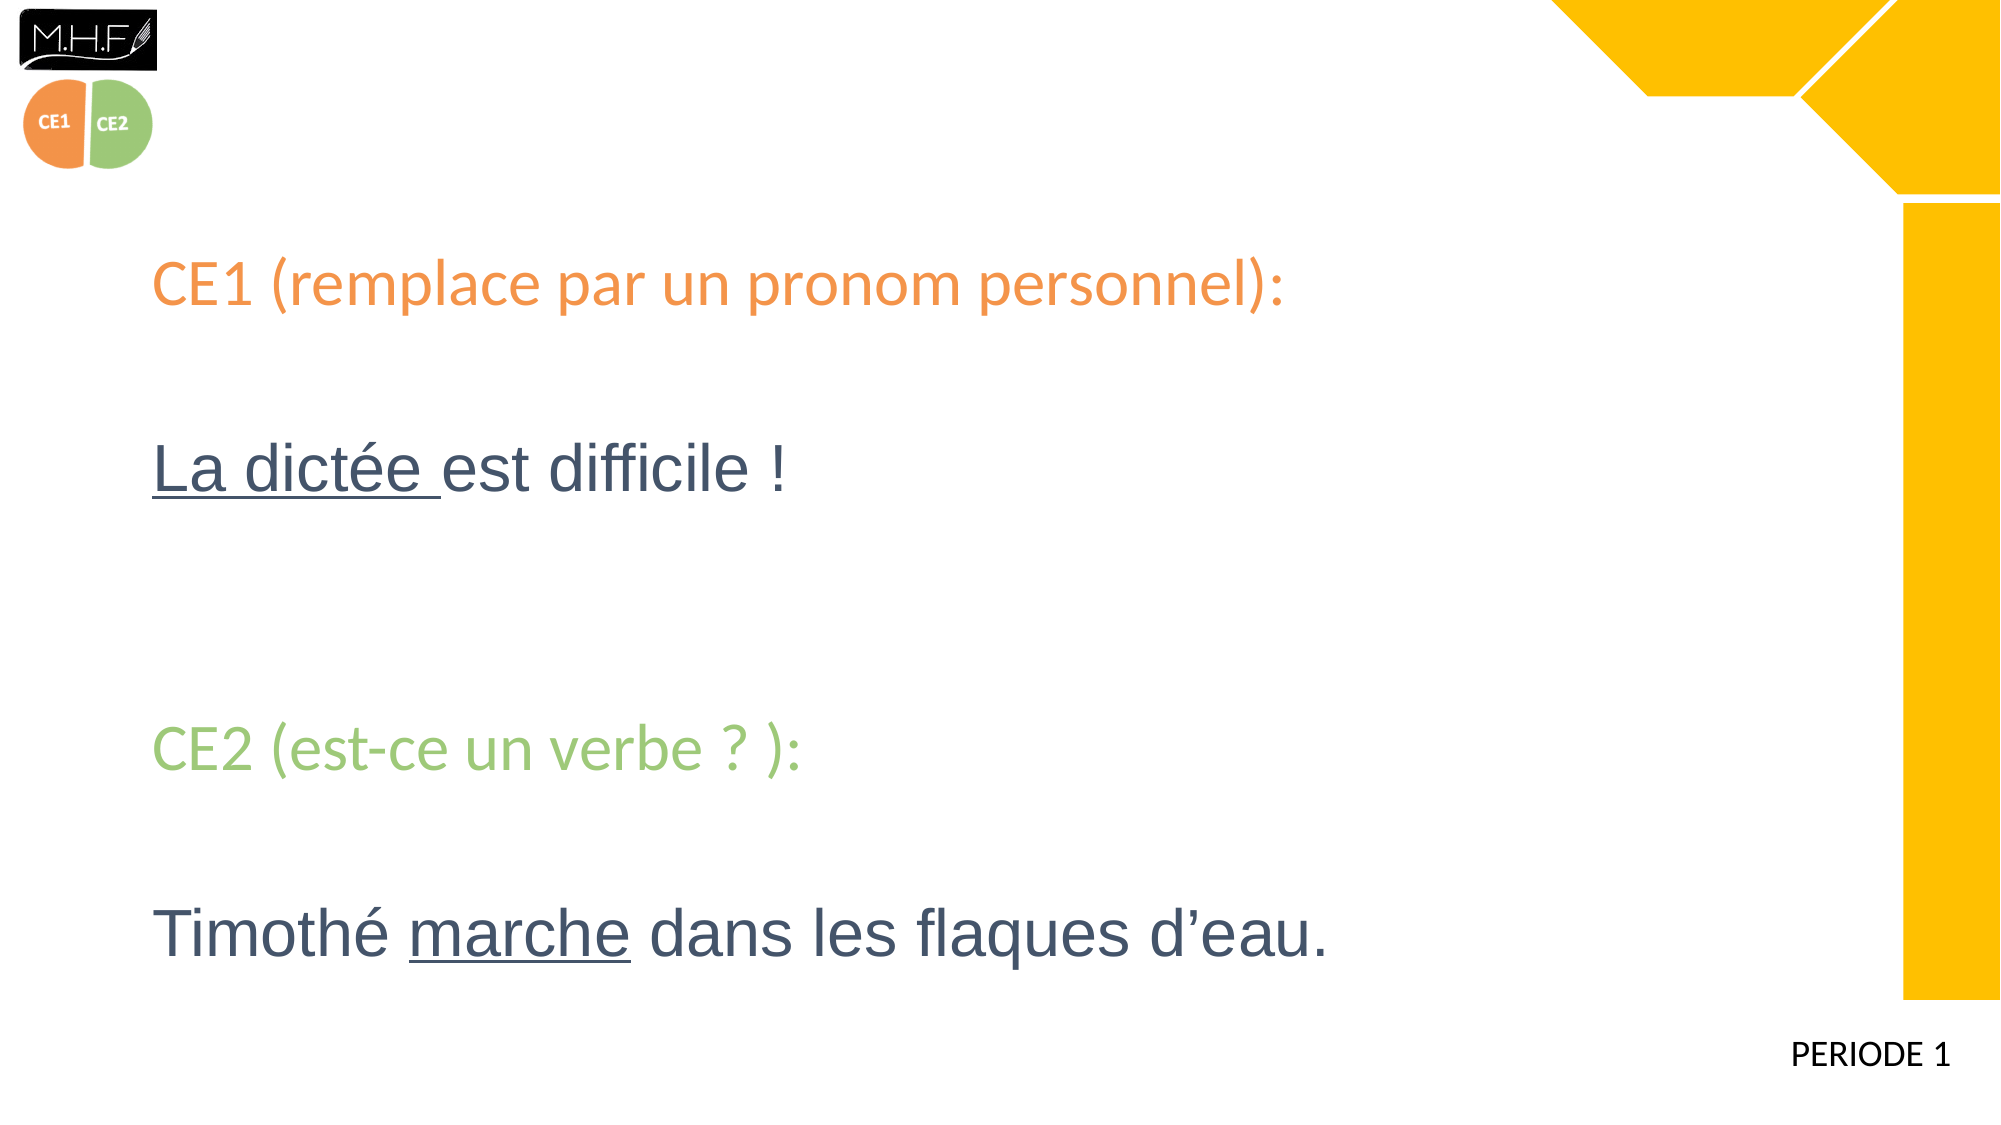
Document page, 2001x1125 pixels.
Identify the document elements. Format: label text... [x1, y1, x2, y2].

text_box [1902, 202, 2000, 1001]
picture [1, 7, 177, 207]
text_box PERIODE 1 [1362, 1021, 1967, 1082]
list CE1 (remplace par un pronom personnel): La dictée est difficile ! CE2 (est-ce un verbe ? ): Timothé marche dans les flaques d’eau. [137, 240, 1863, 1014]
text_box [1799, 0, 2000, 196]
text_box [1549, 0, 1892, 98]
